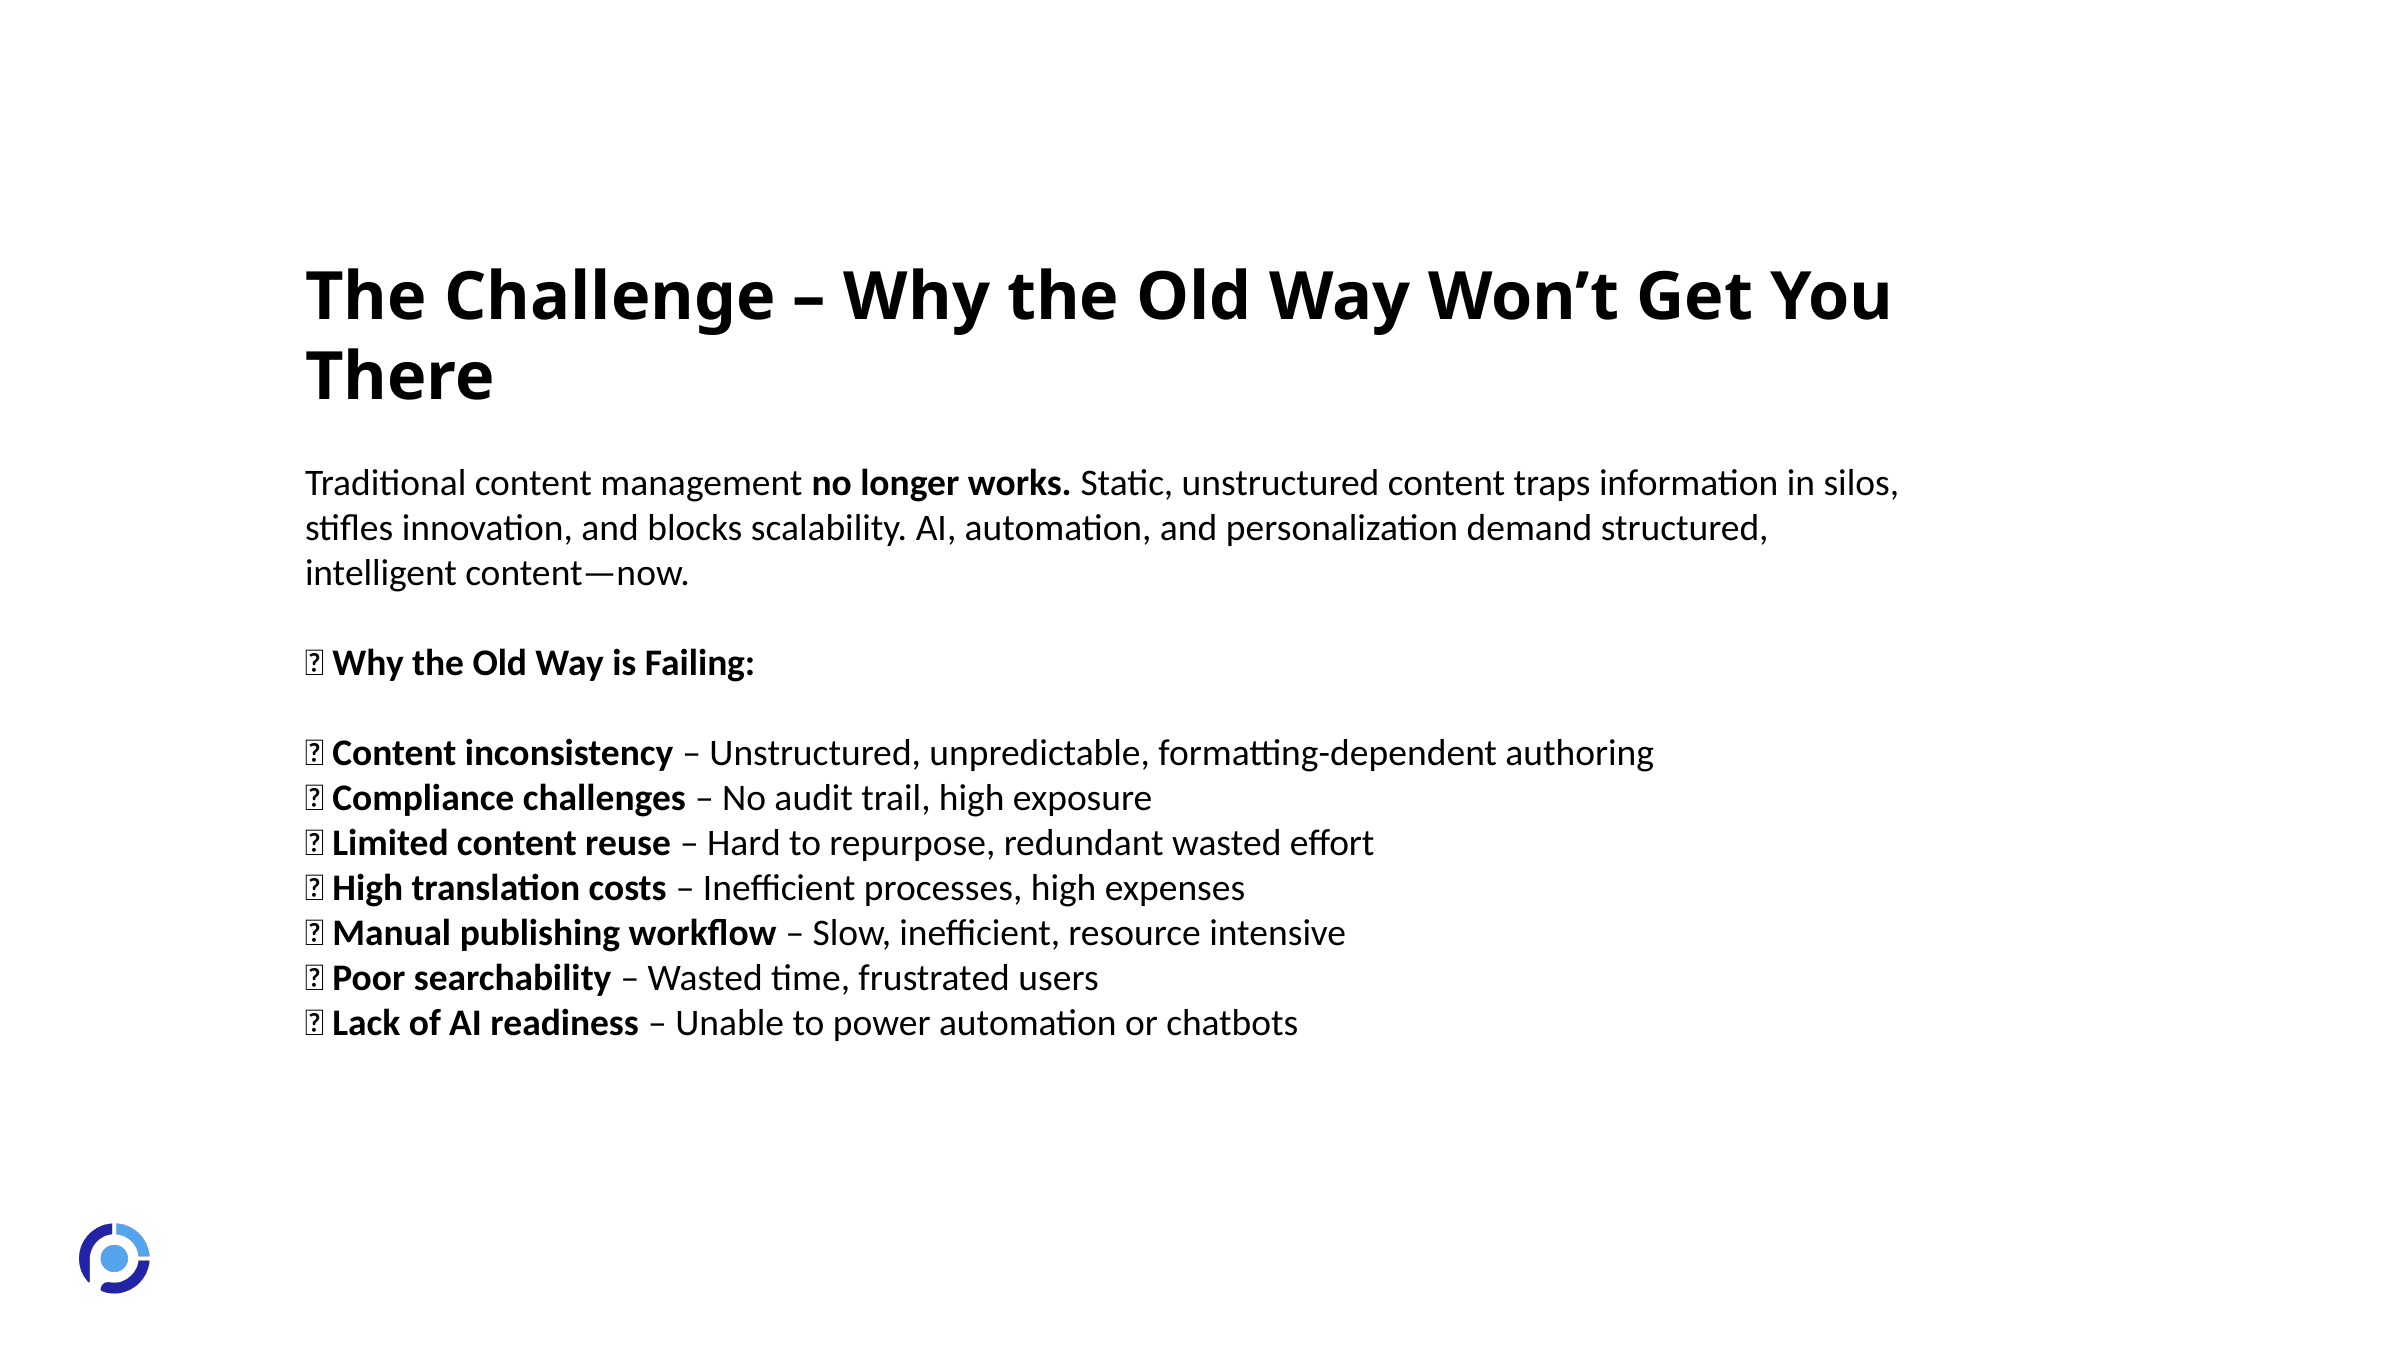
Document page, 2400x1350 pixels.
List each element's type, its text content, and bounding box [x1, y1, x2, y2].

picture [78, 1219, 155, 1299]
text_box The Challenge – Why the Old Way Won’t Get You There Traditional content management no longer works. Static, unstructured content traps information in silos, stifles innovation, and blocks scalability. AI, automation, and personalization demand structured, intelligent content—now. 🚨 Why the Old Way is Failing: ✅ Content inconsistency – Unstructured, unpredictable, formatting-dependent authoring ✅ Compliance challenges – No audit trail, high exposure ✅ Limited content reuse – Hard to repurpose, redundant wasted effort ✅ High translation costs – Inefficient processes, high expenses ✅ Manual publishing workflow – Slow, inefficient, resource intensive ✅ Poor searchability – Wasted time, frustrated users ✅ Lack of AI readiness – Unable to power automation or chatbots [290, 245, 1931, 1096]
